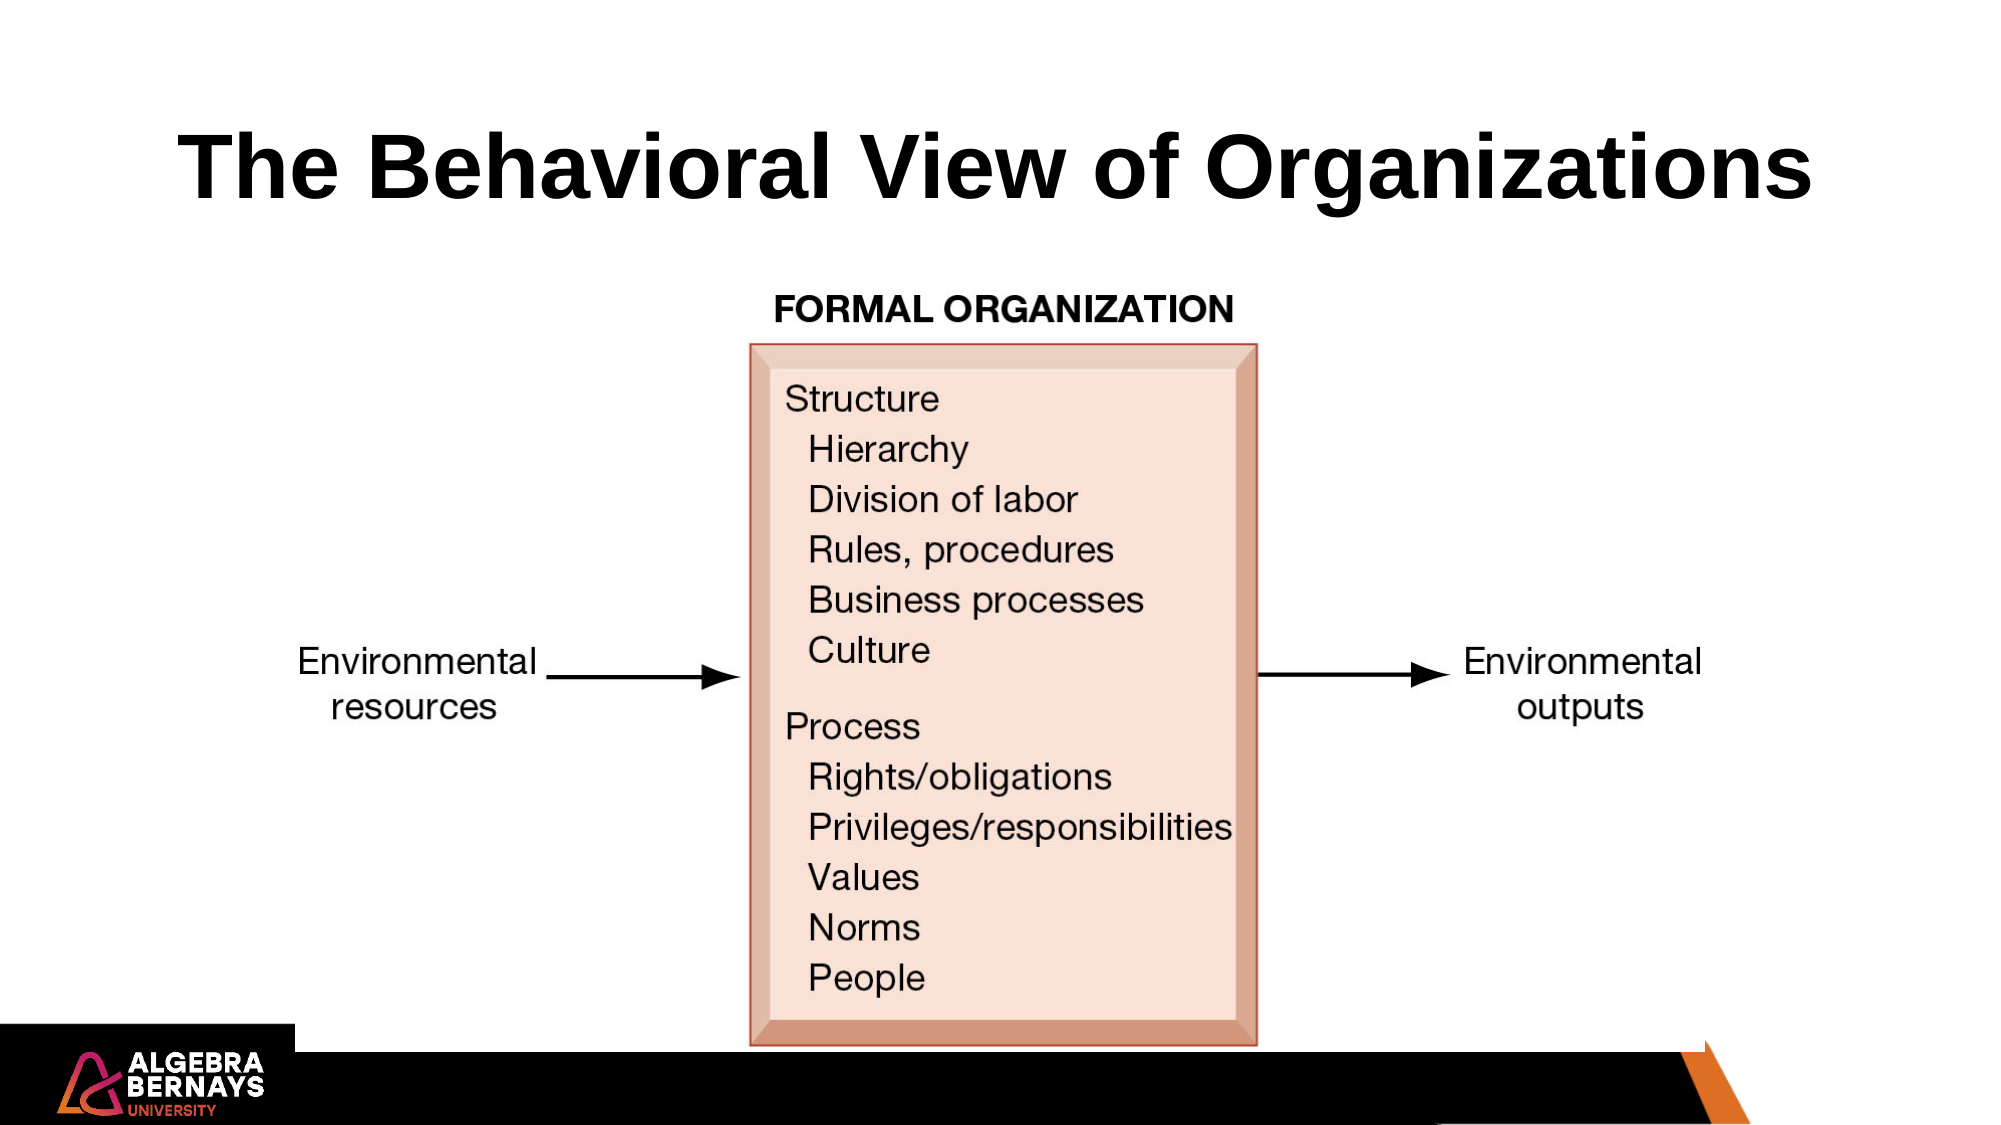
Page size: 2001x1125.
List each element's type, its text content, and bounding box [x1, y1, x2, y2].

title The Behavioral View of Organizations [137, 67, 1863, 271]
picture [0, 290, 1958, 1125]
